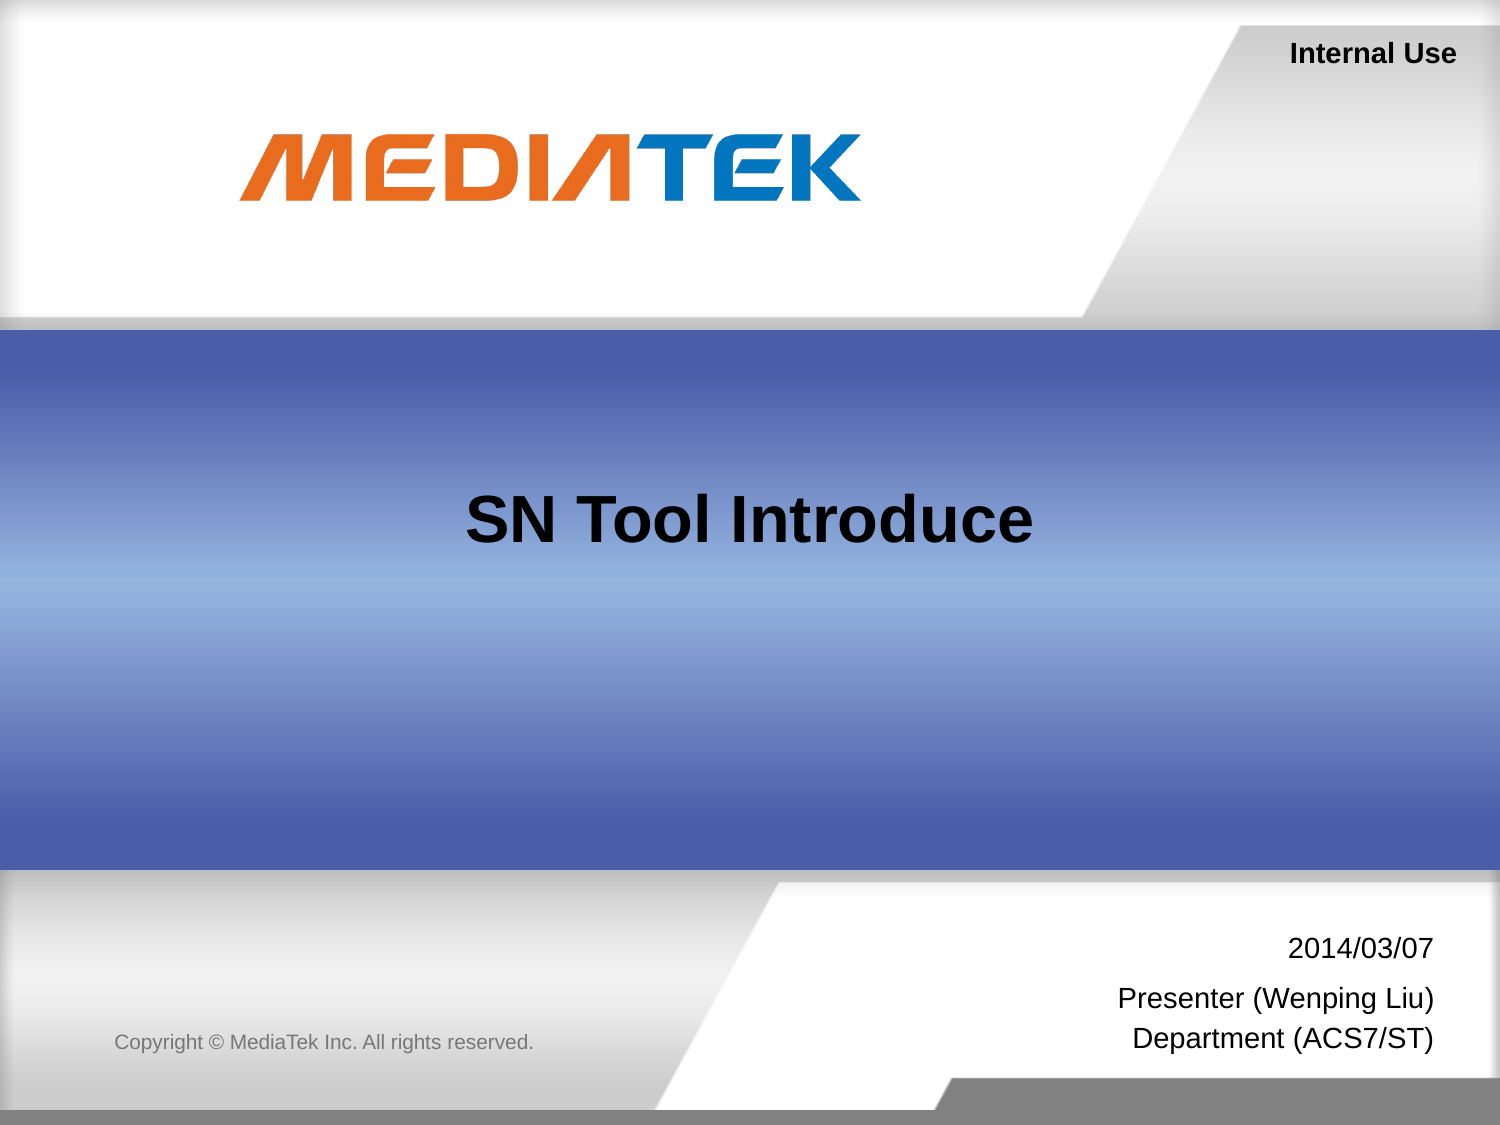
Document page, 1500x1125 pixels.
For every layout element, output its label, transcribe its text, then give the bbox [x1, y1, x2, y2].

text_box 2014/03/07 Presenter (Wenping Liu) Department (ACS7/ST) [939, 922, 1450, 1063]
title SN Tool Introduce [50, 396, 1450, 634]
picture [0, 0, 1500, 1125]
